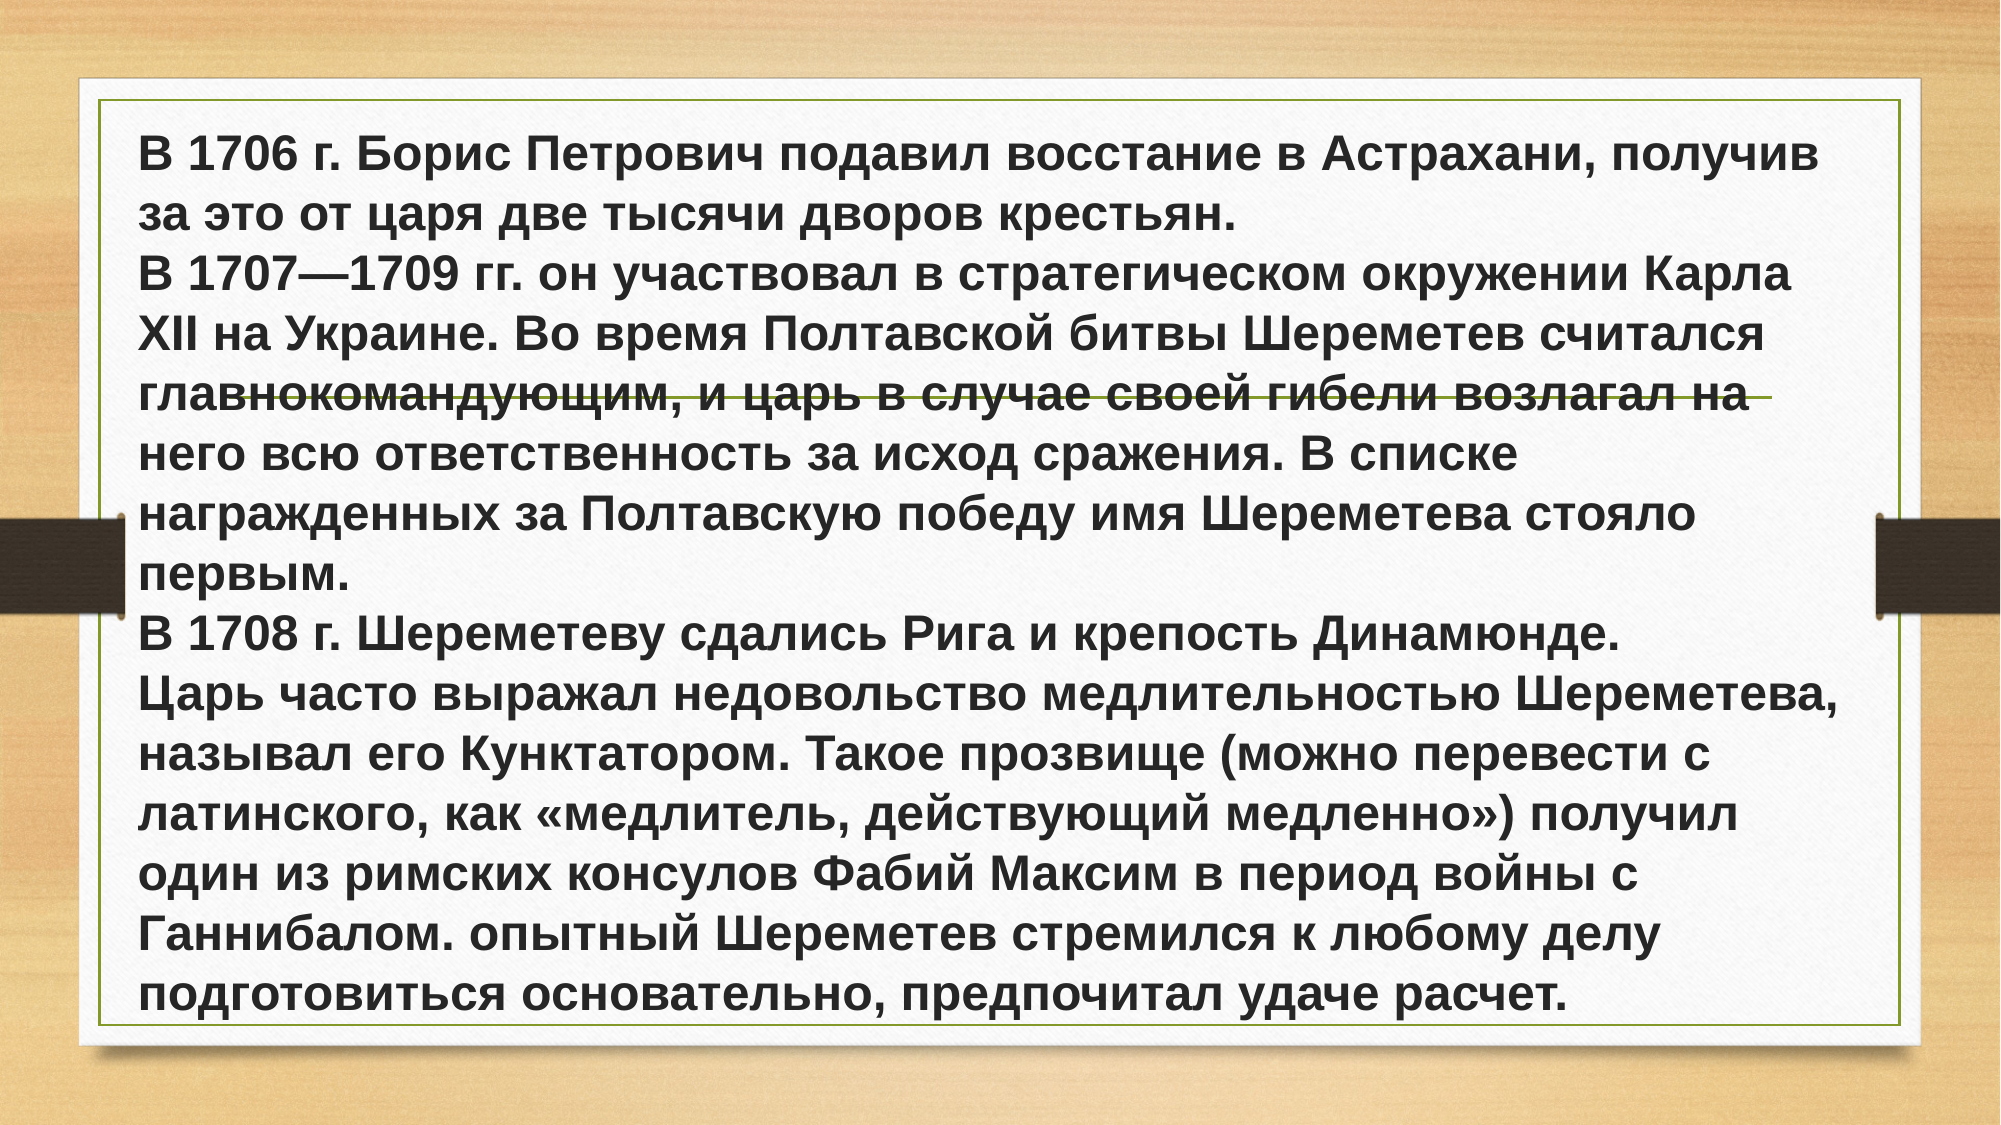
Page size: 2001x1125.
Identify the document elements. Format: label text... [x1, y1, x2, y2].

picture [0, 0, 2001, 1125]
title В 1706 г. Борис Петрович подавил восстание в Астрахани, получив за это от царя две тысячи дворов крестьян. В 1707—1709 гг. он участвовал в стратегическом окружении Карла XII на Украине. Во время Полтавской битвы Шереметев считался главнокомандующим, и царь в случае своей гибели возлагал на него всю ответственность за исход сражения. В списке награжденных за Полтавскую победу имя Шереметева стояло первым. В 1708 г. Шереметеву сдались Рига и крепость Динамюнде. Царь часто выражал недовольство медлительностью Шереметева, называл его Кунктатором. Такое прозвище (можно перевести с латинского, как «медлитель, действующий медленно») получил один из римских консулов Фабий Максим в период войны с Ганнибалом. опытный Шереметев стремился к любому делу подготовиться основательно, предпочитал удаче расчет. [122, 97, 1873, 1028]
